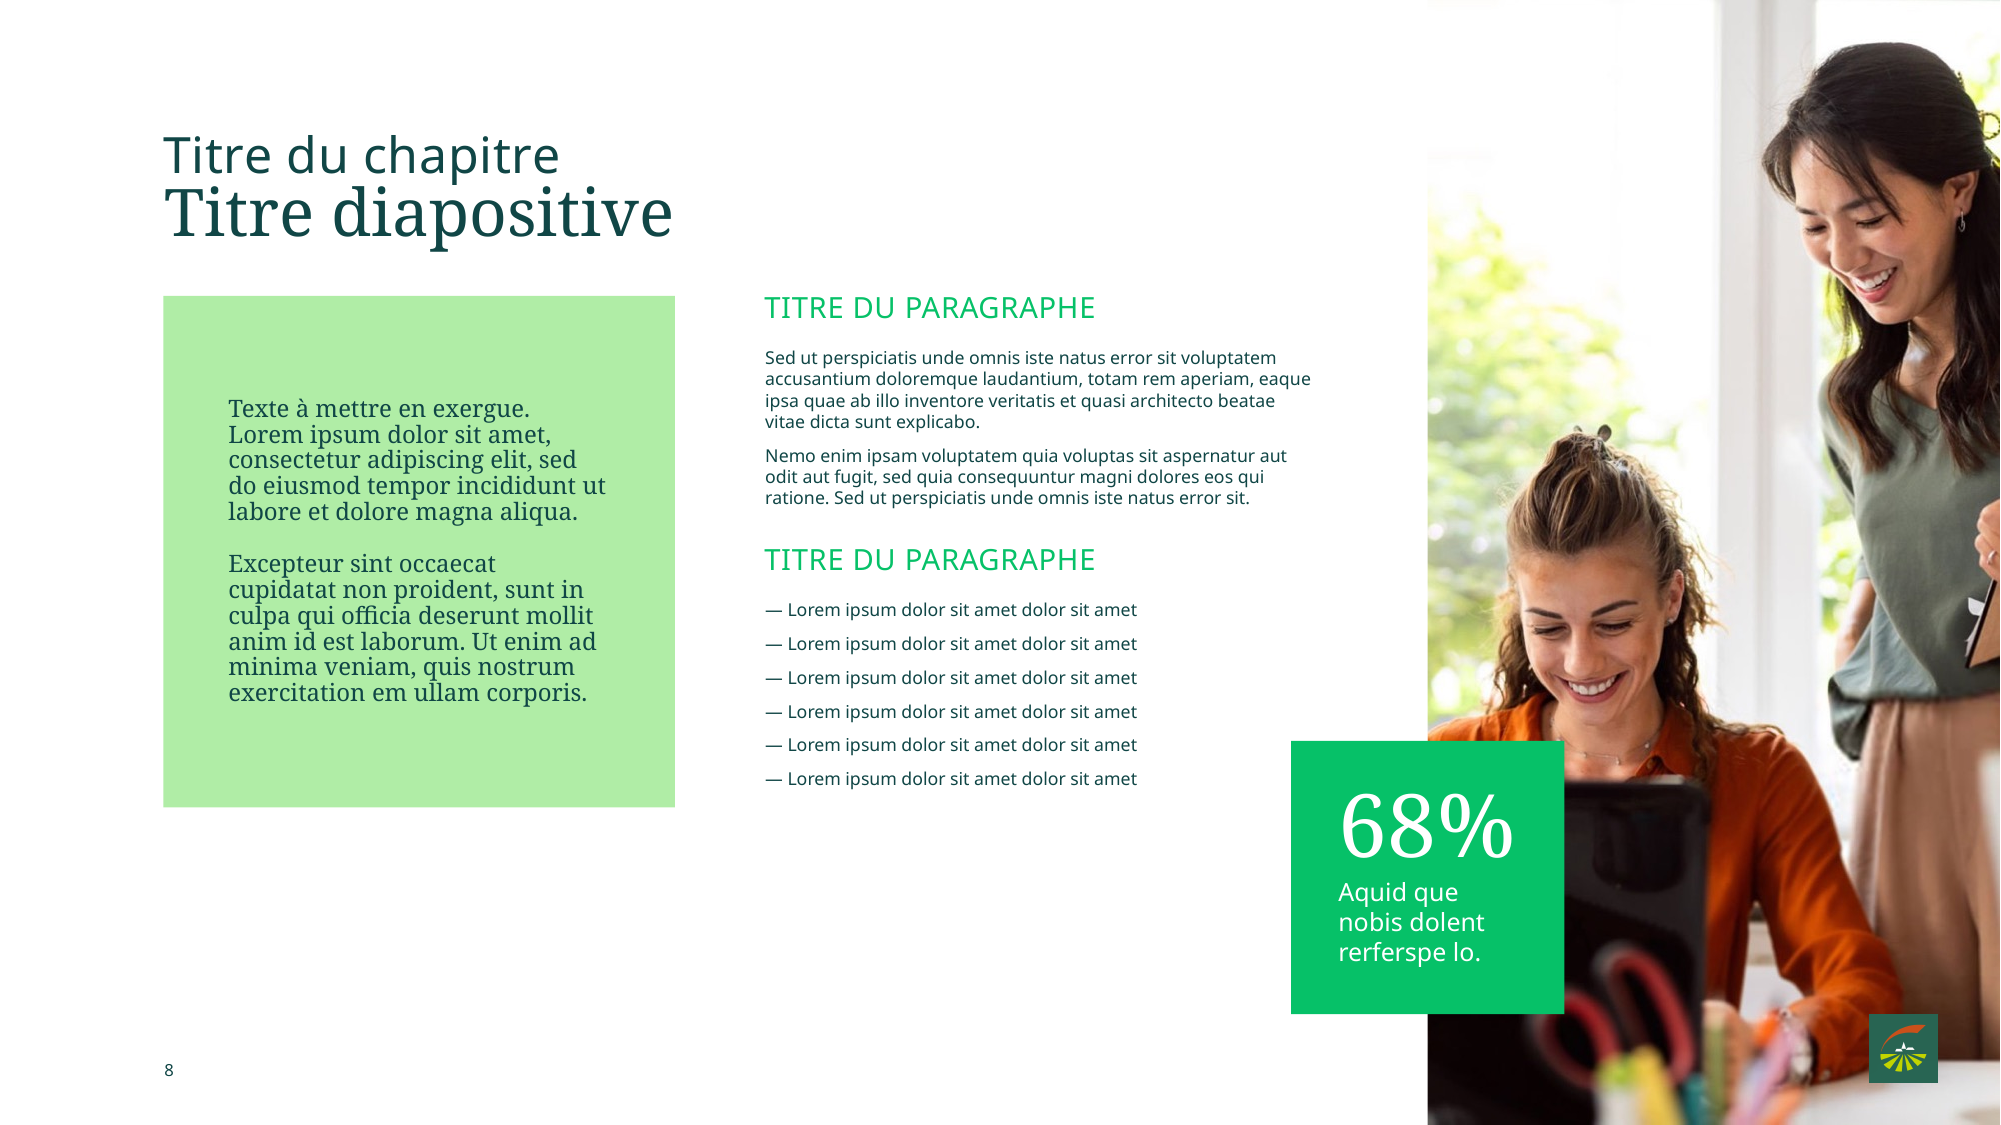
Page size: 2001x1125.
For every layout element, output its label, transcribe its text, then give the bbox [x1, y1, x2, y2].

title Titre diapositive [164, 180, 1315, 252]
picture [1427, 0, 2000, 1125]
slide_number 8 [164, 1060, 202, 1081]
list TITRE DU PARAGRAPHE Sed ut perspiciatis unde omnis iste natus error sit voluptatem accusantium doloremque laudantium, totam rem aperiam, eaque ipsa quae ab illo inventore veritatis et quasi architecto beatae vitae dicta sunt explicabo. Nemo enim ipsam voluptatem quia voluptas sit aspernatur aut odit aut fugit, sed quia consequuntur magni dolores eos qui ratione. Sed ut perspiciatis unde omnis iste natus error sit. TITRE DU PARAGRAPHE — Lorem ipsum dolor sit amet dolor sit amet — Lorem ipsum dolor sit amet dolor sit amet — Lorem ipsum dolor sit amet dolor sit amet — Lorem ipsum dolor sit amet dolor sit amet — Lorem ipsum dolor sit amet dolor sit amet — Lorem ipsum dolor sit amet dolor sit amet [764, 295, 1314, 995]
list Titre du chapitre [163, 123, 1314, 184]
list 68% Aquid que nobis dolent rerferspe lo. [1291, 740, 1565, 1015]
list Texte à mettre en exergue. Lorem ipsum dolor sit amet, consectetur adipiscing elit, sed do eiusmod tempor incididunt ut labore et dolore magna aliqua. Excepteur sint occaecat cupidatat non proident, sunt in culpa qui officia deserunt mollit anim id est laborum. Ut enim ad minima veniam, quis nostrum exercitation em ullam corporis. [163, 295, 675, 808]
